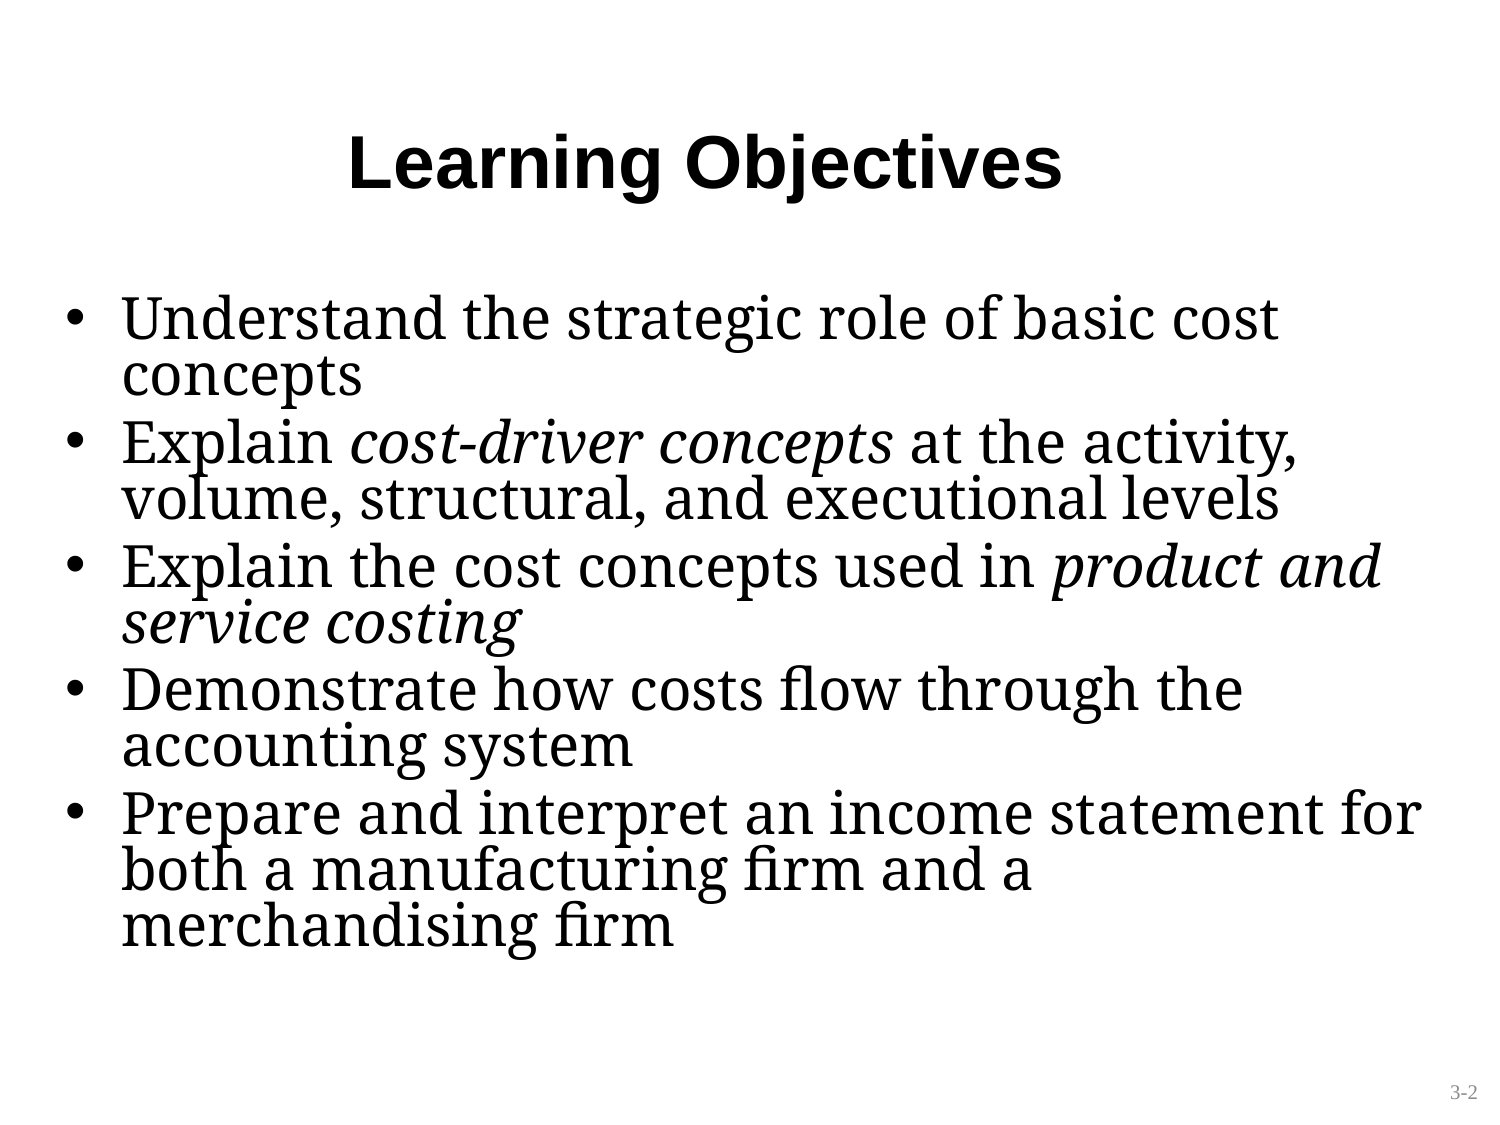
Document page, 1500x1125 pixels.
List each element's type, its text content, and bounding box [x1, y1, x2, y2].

slide_number 3-2 [1417, 1068, 1494, 1114]
list Understand the strategic role of basic cost concepts Explain cost-driver concepts at the activity, volume, structural, and executional levels Explain the cost concepts used in product and service costing Demonstrate how costs flow through the accounting system Prepare and interpret an income statement for both a manufacturing firm and a merchandising firm [49, 287, 1451, 1076]
text_box Learning Objectives [324, 87, 1088, 231]
